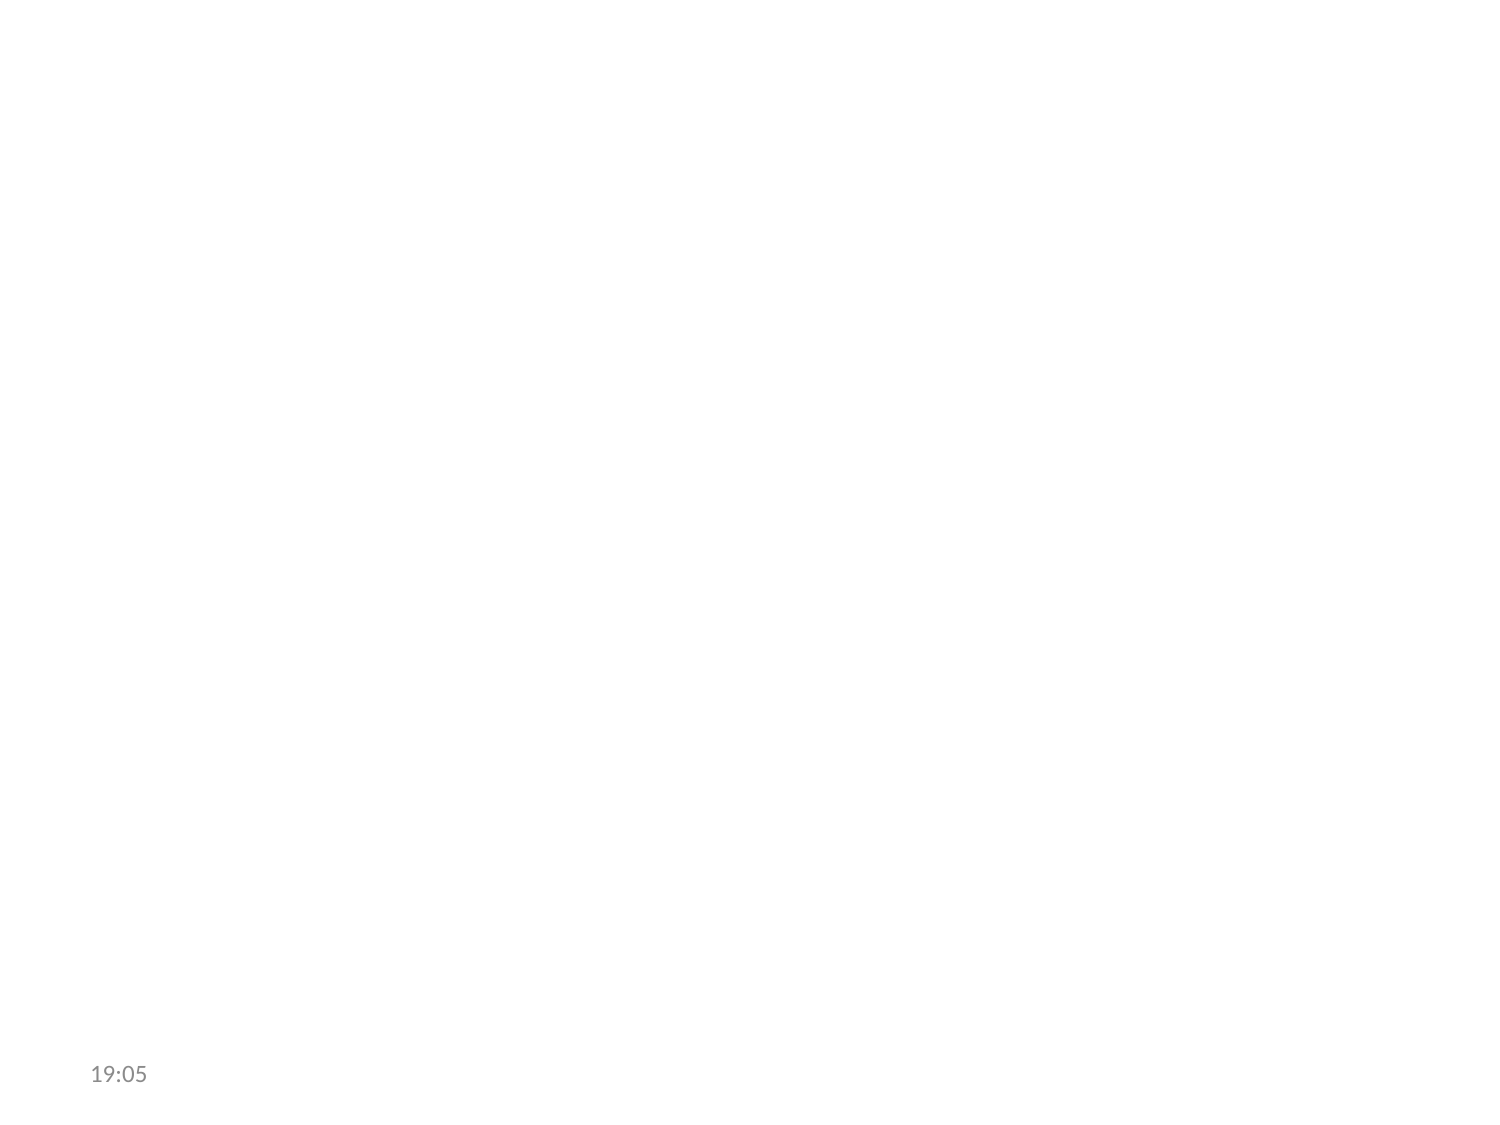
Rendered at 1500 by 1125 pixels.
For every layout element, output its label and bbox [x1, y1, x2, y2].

slide_number [75, 1042, 425, 1103]
